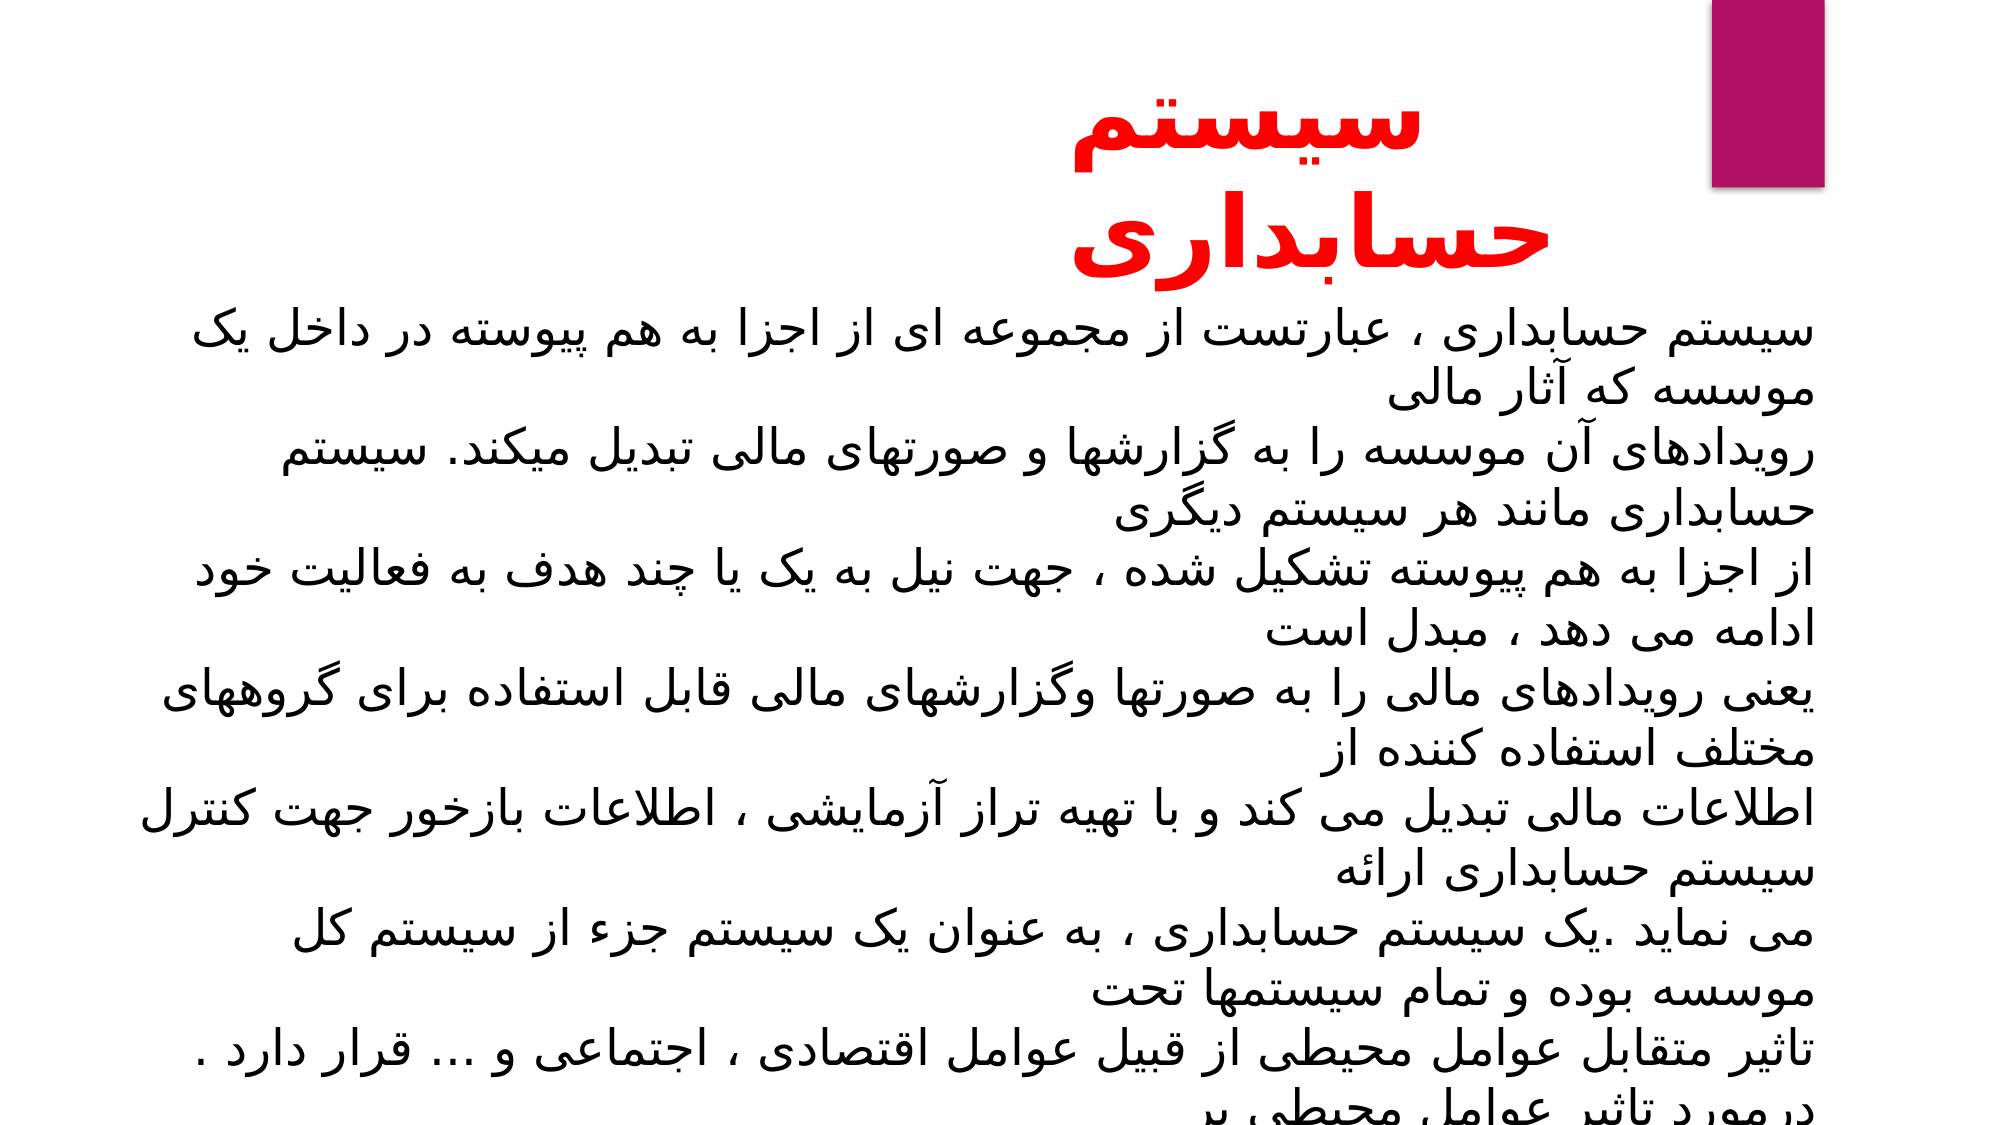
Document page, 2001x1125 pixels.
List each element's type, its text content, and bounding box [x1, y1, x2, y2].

text_box سیستم حسابداری [1053, 40, 1707, 287]
text_box سیستم حسابداری ، عبارتست از مجموعه ای از اجزا به هم پیوسته در داخل یک موسسه که آثار مالی رویدادهای آن موسسه را به گزارشها و صورتهای مالی تبدیل میکند. سیستم حسابداری مانند هر سیستم دیگری از اجزا به هم پیوسته تشکیل شده ، جهت نیل به یک یا چند هدف به فعالیت خود ادامه می دهد ، مبدل است یعنی رویدادهای مالی را به صورتها وگزارشهای مالی قابل استفاده برای گروههای مختلف استفاده کننده از اطلاعات مالی تبدیل می کند و با تهیه تراز آزمایشی ، اطلاعات بازخور جهت کنترل سیستم حسابداری ارائه می نماید .یک سیستم حسابداری ، به عنوان یک سیستم جزء از سیستم کل موسسه بوده و تمام سیستمها تحت تاثیر متقابل عوامل محیطی از قبیل عوامل اقتصادی ، اجتماعی و ... قرار دارد . درمورد تاثیر عوامل محیطی بر سیستم حسابداری می توان از مطرح شدن حسابداری تورمی بعد از 2207 به این سو و یا از تغییرات در قوانین مالیاتی ، تجاری و بانکی و تاثیر آن در داده ها و پردازش آنها و تهیه صورتها و گزارشهای مالی بر اساس این پردازش ، in put تغییرات یاد کرد . سیستم حسابداری نیزمانندهرسیستم دیگری از سه بخش اصلی ورودی تشکیل شده است out put و خروجی processing [108, 287, 1833, 1125]
